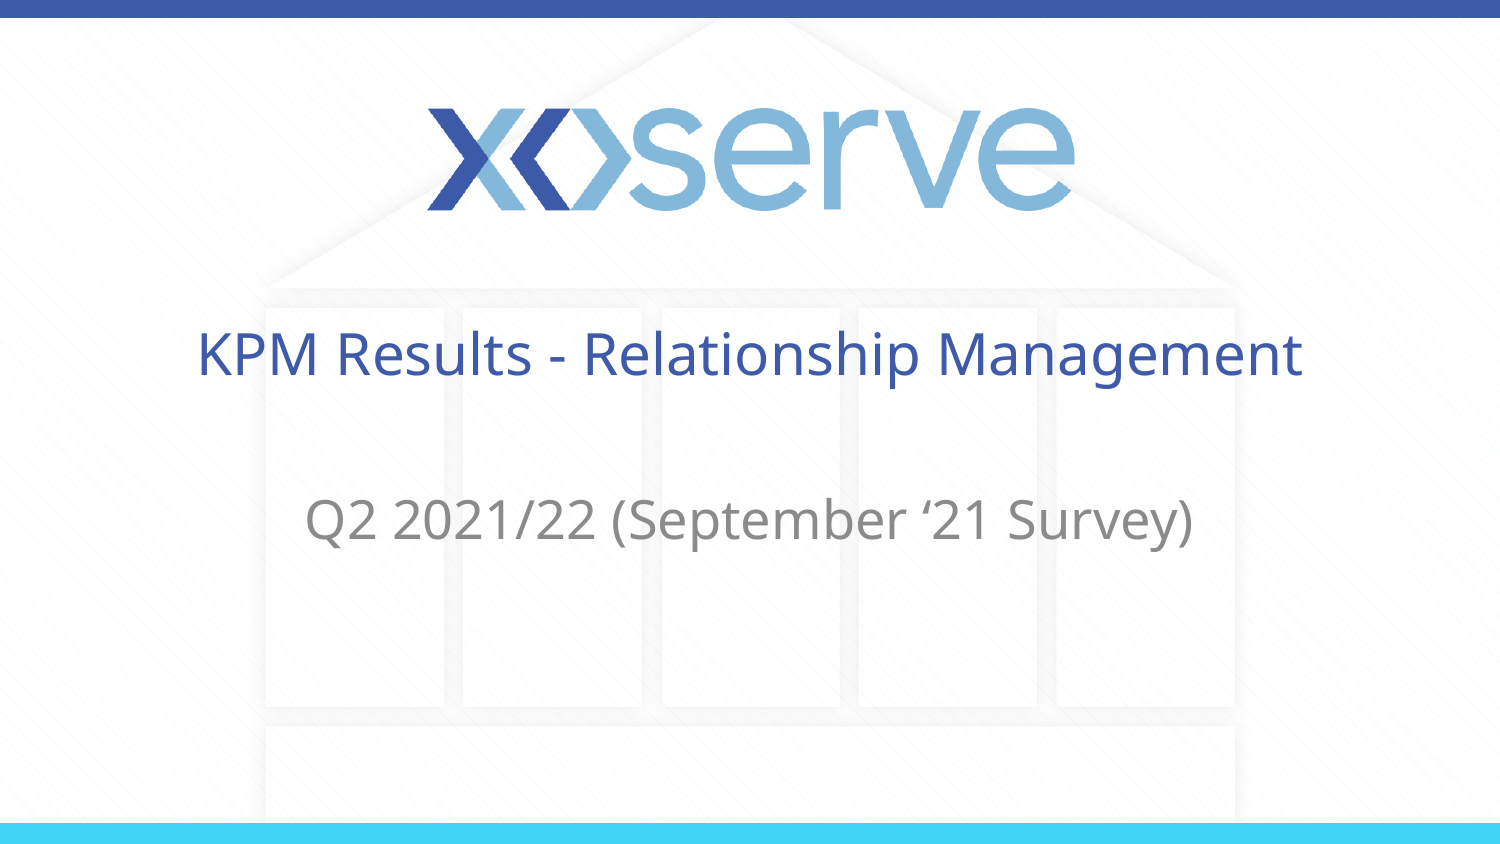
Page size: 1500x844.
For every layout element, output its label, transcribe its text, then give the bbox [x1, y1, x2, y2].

subtitle Q2 2021/22 (September ‘21 Survey) [225, 478, 1275, 694]
picture [0, 0, 1500, 844]
title KPM Results - Relationship Management [112, 262, 1388, 443]
